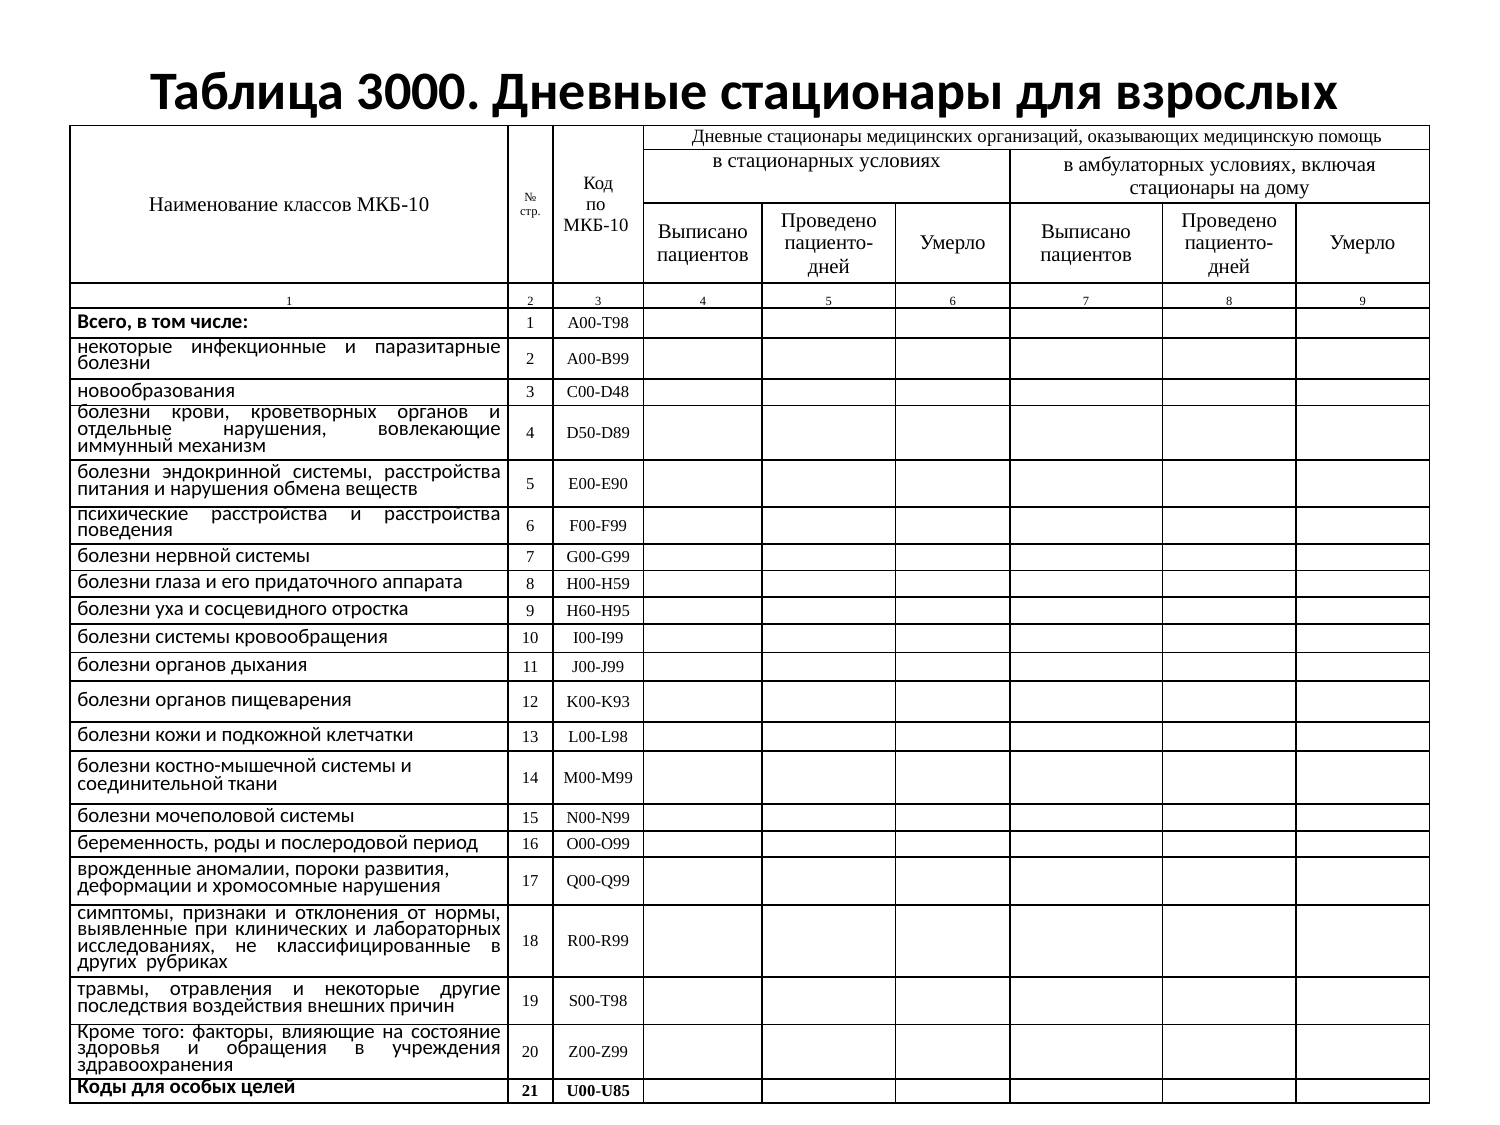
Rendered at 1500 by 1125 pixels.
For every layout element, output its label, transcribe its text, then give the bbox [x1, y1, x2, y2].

table_cell K00-K93 [554, 682, 643, 721]
table_cell 1 [71, 284, 507, 307]
table_cell [644, 653, 761, 680]
table_cell 2 [509, 284, 552, 307]
table_cell 2 [509, 339, 552, 378]
table_cell Кроме того: факторы, влияющие на состояние здоровья и обращения в учреждения здравоохранения [71, 1025, 507, 1078]
table_cell [1297, 461, 1429, 506]
table_cell [1297, 571, 1429, 596]
table_cell Z00-Z99 [554, 1025, 643, 1078]
table_cell [1297, 653, 1429, 680]
table_cell [1297, 1025, 1429, 1078]
table_cell [1297, 723, 1429, 750]
table_cell [1297, 752, 1429, 803]
table_cell 16 [509, 832, 552, 856]
table_cell [896, 545, 1009, 570]
table_cell 17 [509, 858, 552, 904]
table_cell [644, 406, 761, 459]
table_cell психические расстройства и расстройства поведения [71, 508, 507, 543]
table_cell 3 [509, 380, 552, 405]
table_cell [1163, 339, 1295, 378]
table_cell 10 [509, 625, 552, 652]
table_cell [644, 858, 761, 904]
table_cell некоторые инфекционные и паразитарные болезни [71, 339, 507, 378]
table_cell болезни крови, кроветворных органов и отдельные нарушения, вовлекающие иммунный механизм [71, 406, 507, 459]
table_cell [1011, 978, 1162, 1024]
table_cell [644, 309, 761, 337]
table_cell [644, 1080, 761, 1102]
table_cell [896, 461, 1009, 506]
table_cell [1163, 832, 1295, 856]
table_cell травмы, отравления и некоторые другие последствия воздействия внешних причин [71, 978, 507, 1024]
table_cell M00-M99 [554, 752, 643, 803]
table_cell [896, 406, 1009, 459]
title Таблица 3000. Дневные стационары для взрослых [70, 23, 1421, 125]
table_cell [763, 723, 895, 750]
table_cell беременность, роды и послеродовой период [71, 832, 507, 856]
table_cell 9 [1297, 284, 1429, 307]
table_cell [644, 625, 761, 652]
table_cell [1163, 571, 1295, 596]
table_cell [644, 598, 761, 623]
table_cell [1163, 858, 1295, 904]
table_cell 6 [509, 508, 552, 543]
table_cell [1011, 832, 1162, 856]
table_cell [896, 653, 1009, 680]
table_cell [763, 832, 895, 856]
table_cell 8 [1163, 284, 1295, 307]
table_cell S00-T98 [554, 978, 643, 1024]
table_cell [763, 461, 895, 506]
table_header Дневные стационары медицинских организаций, оказывающих медицинскую помощь [644, 126, 1429, 149]
table_cell [896, 1080, 1009, 1102]
table_cell [763, 571, 895, 596]
table_cell Проведено пациенто- дней [1163, 204, 1295, 282]
table_cell [1297, 309, 1429, 337]
table_cell болезни мочеполовой системы [71, 805, 507, 830]
table_cell [1011, 461, 1162, 506]
table_cell в амбулаторных условиях, включая стационары на дому [1011, 150, 1429, 202]
table_cell [1297, 978, 1429, 1024]
table_cell [763, 598, 895, 623]
table_cell [1011, 406, 1162, 459]
table_cell [896, 723, 1009, 750]
table_cell [1011, 598, 1162, 623]
table_cell [1163, 508, 1295, 543]
table_cell [1011, 723, 1162, 750]
table_cell [896, 1025, 1009, 1078]
table_cell [763, 380, 895, 405]
table_cell [644, 832, 761, 856]
table_cell [1011, 752, 1162, 803]
table_cell [1163, 805, 1295, 830]
table_cell [896, 858, 1009, 904]
table_cell Проведено пациенто- дней [763, 204, 895, 282]
table_cell [763, 805, 895, 830]
table_cell [896, 832, 1009, 856]
table_cell [644, 906, 761, 976]
table_cell [896, 598, 1009, 623]
table_cell L00-L98 [554, 723, 643, 750]
table_cell С00-D48 [554, 380, 643, 405]
table_cell 9 [509, 598, 552, 623]
table_cell 14 [509, 752, 552, 803]
table_cell 6 [896, 284, 1009, 307]
table_cell Q00-Q99 [554, 858, 643, 904]
table_cell 8 [509, 571, 552, 596]
table_cell симптомы, признаки и отклонения от нормы, выявленные при клинических и лабораторных исследованиях, не классифицированные в других рубриках [71, 906, 507, 976]
table_cell [1297, 508, 1429, 543]
table_cell 7 [509, 545, 552, 570]
table_cell [896, 309, 1009, 337]
table_cell [896, 752, 1009, 803]
table_cell [896, 571, 1009, 596]
table_cell [763, 858, 895, 904]
table_cell болезни системы кровообращения [71, 625, 507, 652]
table_header Наименование классов МКБ-10 [71, 126, 507, 282]
table_cell [1297, 906, 1429, 976]
table_cell [896, 508, 1009, 543]
table_cell болезни кожи и подкожной клетчатки [71, 723, 507, 750]
table_cell [1163, 1025, 1295, 1078]
table_cell [1297, 682, 1429, 721]
table_cell [1163, 752, 1295, 803]
table_cell [1011, 1025, 1162, 1078]
table_cell [896, 339, 1009, 378]
table_cell [1163, 598, 1295, 623]
table_cell [1011, 571, 1162, 596]
table_cell [1163, 653, 1295, 680]
table_cell F00-F99 [554, 508, 643, 543]
table_cell [763, 682, 895, 721]
table_header № стр. [509, 126, 552, 282]
table_cell [1163, 1080, 1295, 1102]
table_cell [896, 978, 1009, 1024]
table_cell H00-H59 [554, 571, 643, 596]
table_cell [1011, 380, 1162, 405]
table_cell [644, 723, 761, 750]
table_cell [1011, 1080, 1162, 1102]
table_cell [644, 380, 761, 405]
table_cell врожденные аномалии, пороки развития, деформации и хромосомные нарушения [71, 858, 507, 904]
table_cell [1011, 625, 1162, 652]
table_cell I00-I99 [554, 625, 643, 652]
table_cell [1163, 682, 1295, 721]
table_cell болезни глаза и его придаточного аппарата [71, 571, 507, 596]
table_cell J00-J99 [554, 653, 643, 680]
table_cell болезни нервной системы [71, 545, 507, 570]
table_cell [1297, 598, 1429, 623]
table_cell 4 [644, 284, 761, 307]
table_cell G00-G99 [554, 545, 643, 570]
table_cell [763, 508, 895, 543]
table_cell [644, 805, 761, 830]
table_cell 15 [509, 805, 552, 830]
table_cell [1011, 339, 1162, 378]
table_cell новообразования [71, 380, 507, 405]
table_cell [896, 380, 1009, 405]
table_cell [1163, 625, 1295, 652]
table_cell [1163, 906, 1295, 976]
table_cell Е00-Е90 [554, 461, 643, 506]
table_cell [1297, 805, 1429, 830]
table_cell [896, 805, 1009, 830]
table_cell H60-H95 [554, 598, 643, 623]
table_cell [763, 906, 895, 976]
table_cell [1011, 653, 1162, 680]
table_cell Умерло [1297, 204, 1429, 282]
table_cell [763, 752, 895, 803]
table_cell болезни эндокринной системы, расстройства питания и нарушения обмена веществ [71, 461, 507, 506]
table_cell А00-Т98 [554, 309, 643, 337]
table_cell [763, 1025, 895, 1078]
table_cell [1011, 508, 1162, 543]
table_cell [644, 571, 761, 596]
table_cell 12 [509, 682, 552, 721]
table_cell [1011, 309, 1162, 337]
table_cell [1011, 805, 1162, 830]
table_cell [1297, 406, 1429, 459]
table_cell [896, 625, 1009, 652]
table_cell U00-U85 [554, 1080, 643, 1102]
table_cell 19 [509, 978, 552, 1024]
table_cell [763, 339, 895, 378]
table_cell [644, 339, 761, 378]
table_cell Выписано пациентов [644, 204, 761, 282]
table_cell Всего, в том числе: [71, 309, 507, 337]
table_cell R00-R99 [554, 906, 643, 976]
table_cell А00-В99 [554, 339, 643, 378]
table_cell [1297, 832, 1429, 856]
table_cell 18 [509, 906, 552, 976]
table_cell [644, 1025, 761, 1078]
table_cell Выписано пациентов [1011, 204, 1162, 282]
table_cell [763, 309, 895, 337]
table_cell [763, 545, 895, 570]
table_cell [1011, 858, 1162, 904]
table_cell [1297, 858, 1429, 904]
table_cell болезни органов дыхания [71, 653, 507, 680]
table_cell D50-D89 [554, 406, 643, 459]
table_header Код по МКБ-10 [554, 126, 643, 282]
table_cell болезни органов пищеварения [71, 682, 507, 721]
table_cell [763, 653, 895, 680]
table_cell 11 [509, 653, 552, 680]
table_cell [1163, 545, 1295, 570]
table_cell N00-N99 [554, 805, 643, 830]
table_cell [896, 906, 1009, 976]
table_cell 1 [509, 309, 552, 337]
table_cell [763, 1080, 895, 1102]
table_cell [896, 682, 1009, 721]
table_cell [1297, 625, 1429, 652]
table_cell [1011, 682, 1162, 721]
table_cell [1011, 906, 1162, 976]
table_cell в стационарных условиях [644, 150, 1009, 202]
table_cell Коды для особых целей [71, 1080, 507, 1102]
table_cell [1011, 545, 1162, 570]
table_cell [1163, 723, 1295, 750]
table_cell [644, 508, 761, 543]
table_cell [1297, 545, 1429, 570]
table_cell [1163, 380, 1295, 405]
table_cell O00-O99 [554, 832, 643, 856]
table_cell 7 [1011, 284, 1162, 307]
table_cell [1163, 406, 1295, 459]
table_cell болезни уха и сосцевидного отростка [71, 598, 507, 623]
table_cell 13 [509, 723, 552, 750]
table_cell [1163, 461, 1295, 506]
table_cell [763, 406, 895, 459]
table_cell [1297, 339, 1429, 378]
table_cell 5 [763, 284, 895, 307]
table_cell 20 [509, 1025, 552, 1078]
table_cell болезни костно-мышечной системы и соединительной ткани [71, 752, 507, 803]
table_cell 4 [509, 406, 552, 459]
table_cell [1297, 1080, 1429, 1102]
table_cell [644, 461, 761, 506]
table_cell [763, 978, 895, 1024]
table_cell [644, 978, 761, 1024]
table_cell 3 [554, 284, 643, 307]
table_cell [1297, 380, 1429, 405]
table_cell 5 [509, 461, 552, 506]
table_cell [644, 545, 761, 570]
table_cell [644, 752, 761, 803]
table_cell Умерло [896, 204, 1009, 282]
table_cell [763, 625, 895, 652]
table_cell [644, 682, 761, 721]
table_cell 21 [509, 1080, 552, 1102]
table_cell [1163, 309, 1295, 337]
table_cell [1163, 978, 1295, 1024]
